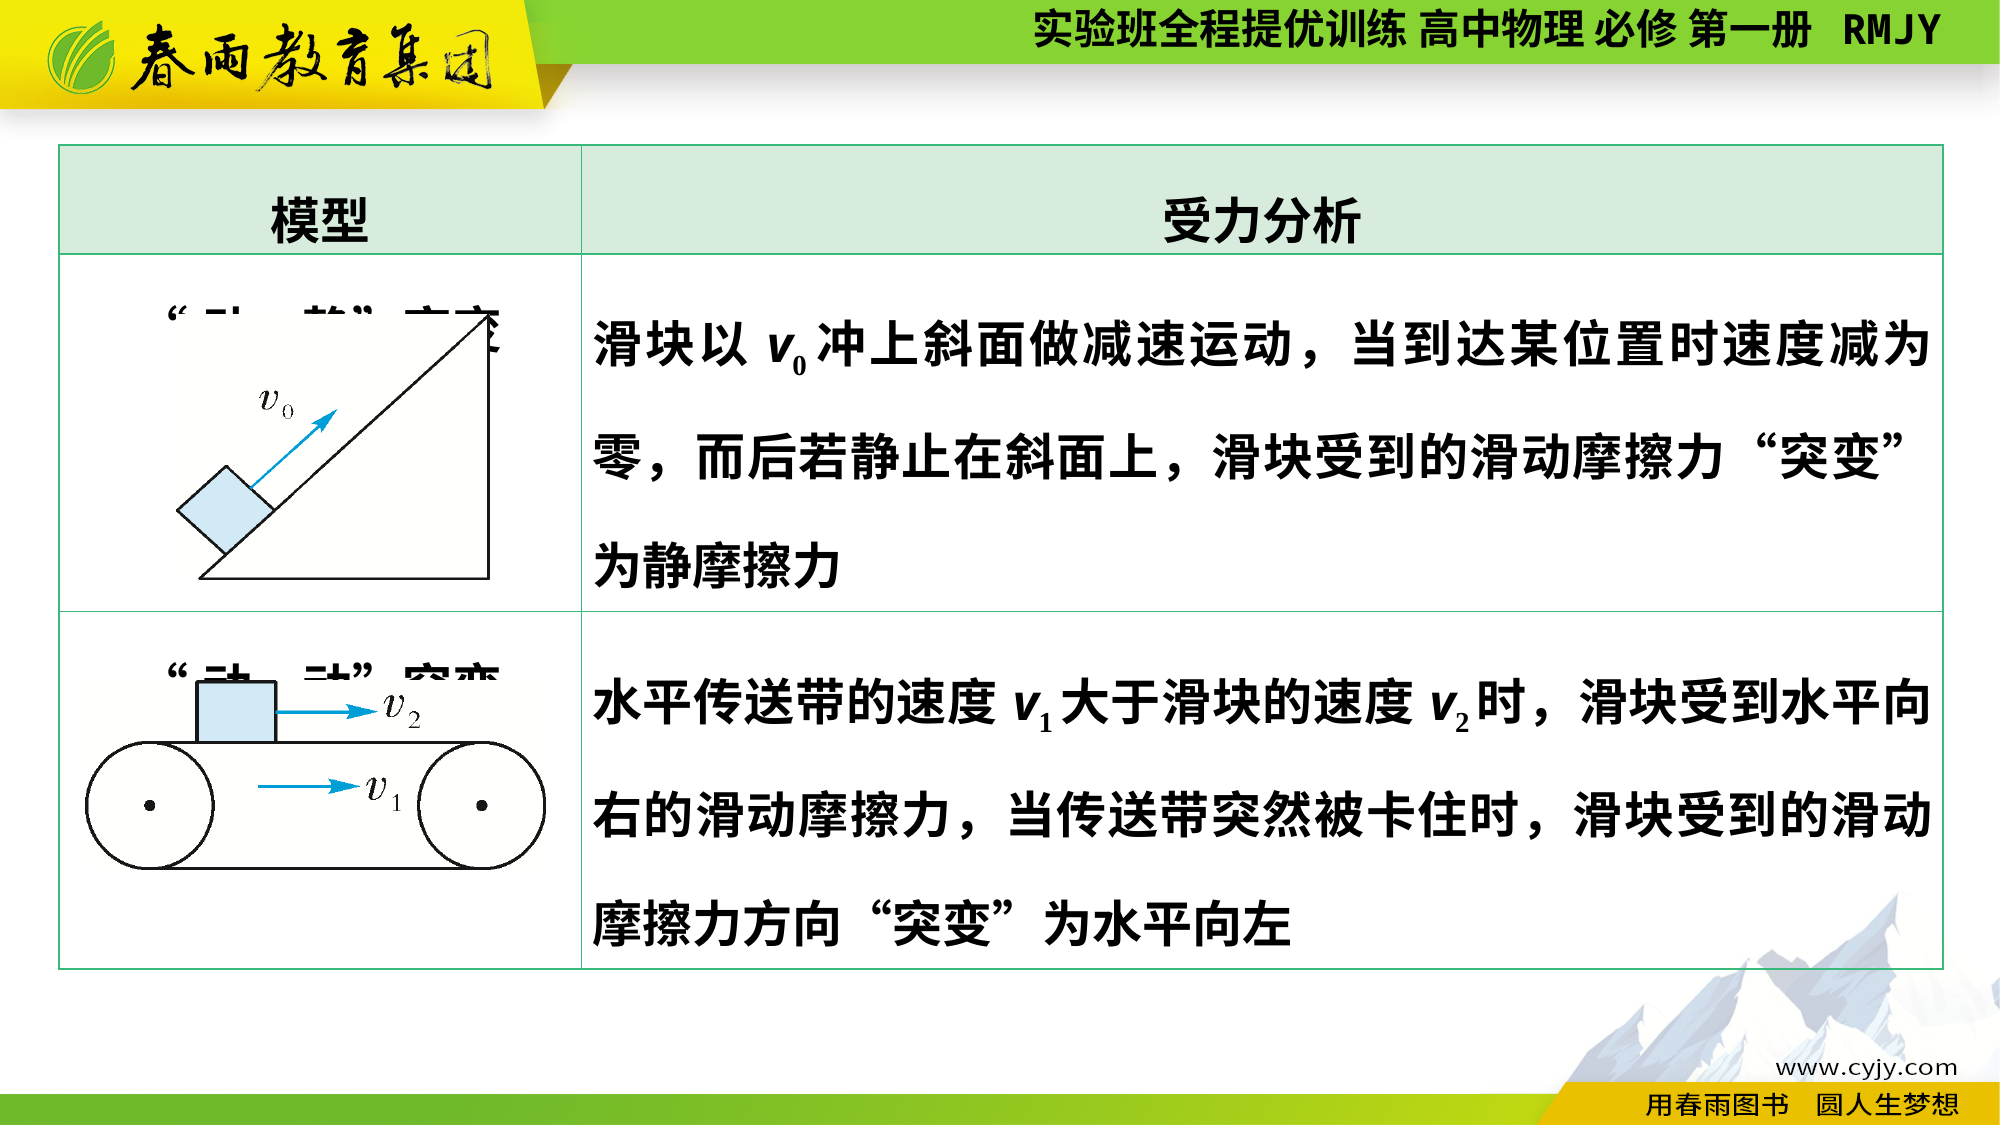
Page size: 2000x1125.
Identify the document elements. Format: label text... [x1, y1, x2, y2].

picture [0, 0, 2000, 1125]
table_cell “动—静”突变 [60, 255, 581, 611]
table_cell 滑块以v0冲上斜面做减速运动，当到达某位置时速度减为零，而后若静止在斜面上，滑块受到的滑动摩擦力“突变”为静摩擦力 [582, 255, 1942, 611]
table_header 受力分析 [582, 146, 1942, 253]
table_header 模型 [60, 146, 581, 253]
table_cell 水平传送带的速度v1大于滑块的速度v2时，滑块受到水平向右的滑动摩擦力，当传送带突然被卡住时，滑块受到的滑动摩擦力方向“突变”为水平向左 [582, 612, 1942, 968]
table_cell “动—动”突变 [60, 612, 581, 968]
